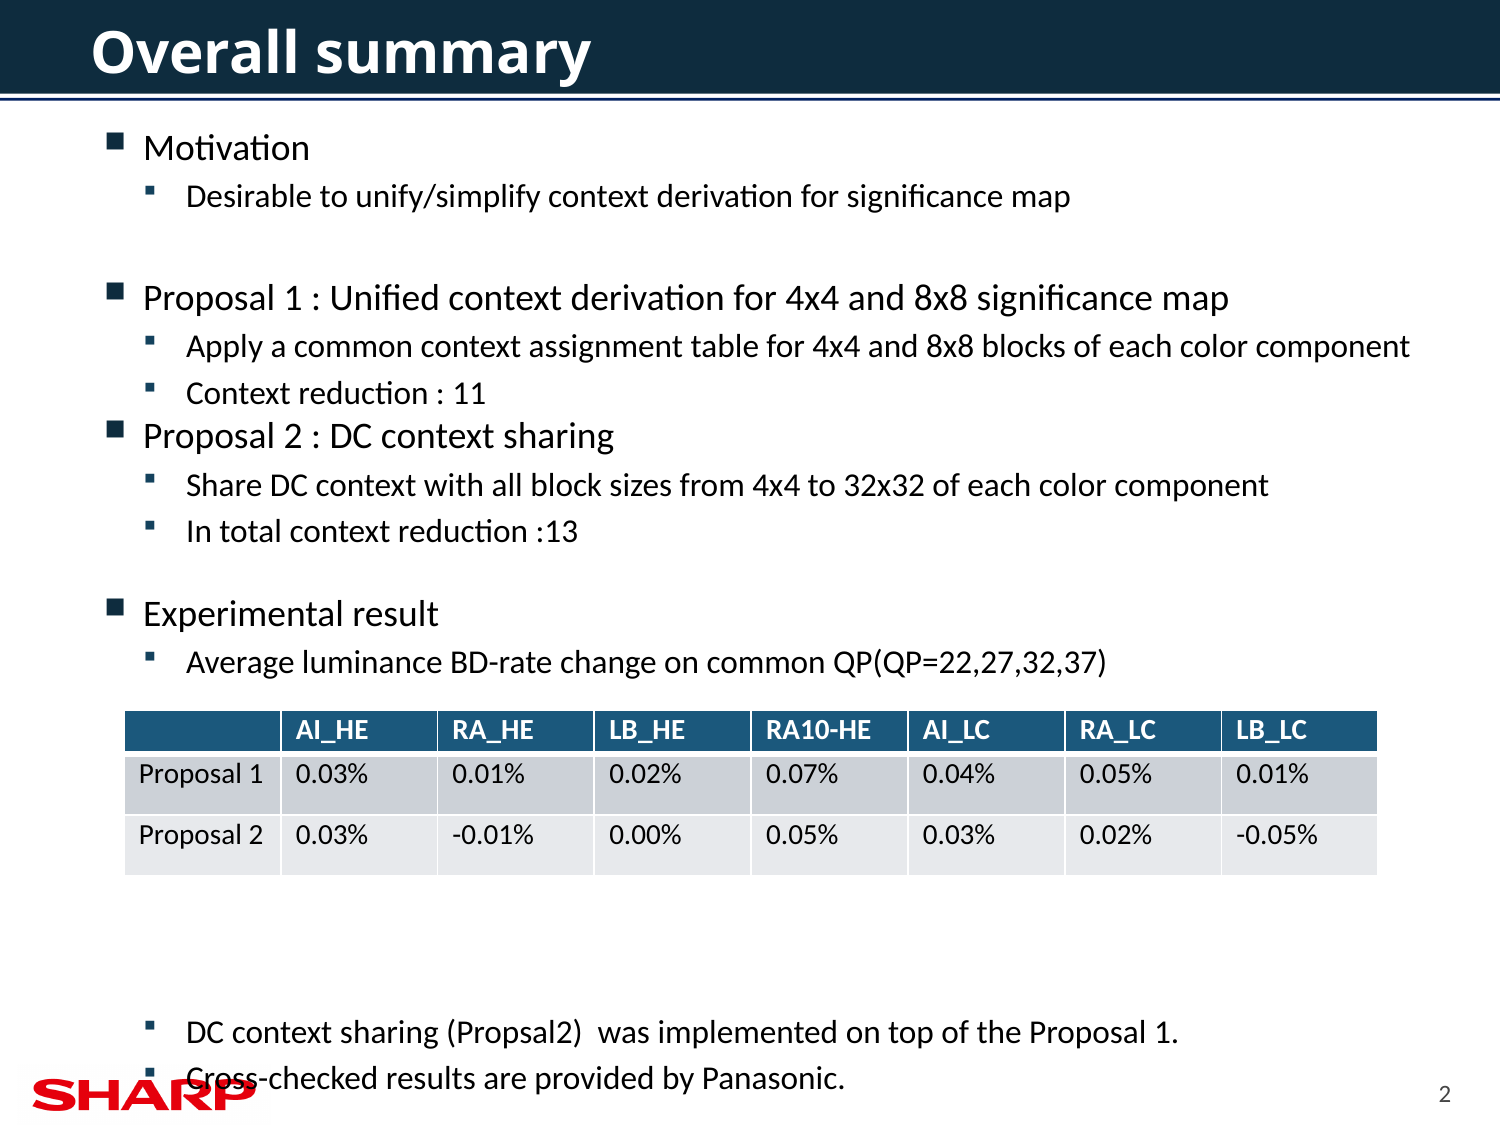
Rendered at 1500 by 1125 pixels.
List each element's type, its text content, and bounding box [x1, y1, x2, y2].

list Motivation Desirable to unify/simplify context derivation for significance map Proposal 1 : Unified context derivation for 4x4 and 8x8 significance map Apply a common context assignment table for 4x4 and 8x8 blocks of each color component Context reduction : 11 Proposal 2 : DC context sharing Share DC context with all block sizes from 4x4 to 32x32 of each color component In total context reduction :13 Experimental result Average luminance BD-rate change on common QP(QP=22,27,32,37) DC context sharing (Propsal2) was implemented on top of the Proposal 1. Cross-checked results are provided by Panasonic. [74, 107, 1465, 1080]
table_header [125, 711, 280, 751]
table_cell 0.07% [752, 757, 907, 814]
table_cell 0.05% [752, 816, 907, 875]
table_header RA_HE [438, 711, 593, 751]
table_cell 0.04% [909, 757, 1064, 814]
table_header LB_HE [595, 711, 750, 751]
table_cell 0.00% [595, 816, 750, 875]
table_cell 0.05% [1066, 757, 1221, 814]
table_cell 0.03% [282, 816, 437, 875]
table_cell -0.05% [1222, 816, 1377, 875]
table_header AI_LC [909, 711, 1064, 751]
slide_number 2 [1345, 1062, 1467, 1108]
table_cell -0.01% [438, 816, 593, 875]
table_cell Proposal 2 [125, 816, 280, 875]
table_cell Proposal 1 [125, 757, 280, 814]
table_header RA10-HE [752, 711, 907, 751]
table_cell 0.03% [909, 816, 1064, 875]
table_header RA_LC [1066, 711, 1221, 751]
table_header AI_HE [282, 711, 437, 751]
table_cell 0.02% [595, 757, 750, 814]
table_cell 0.01% [1222, 757, 1377, 814]
table_cell 0.03% [282, 757, 437, 814]
title Overall summary [74, 15, 1426, 85]
table_cell 0.01% [438, 757, 593, 814]
table_cell 0.02% [1066, 816, 1221, 875]
picture [17, 1064, 271, 1125]
table_header LB_LC [1222, 711, 1377, 751]
